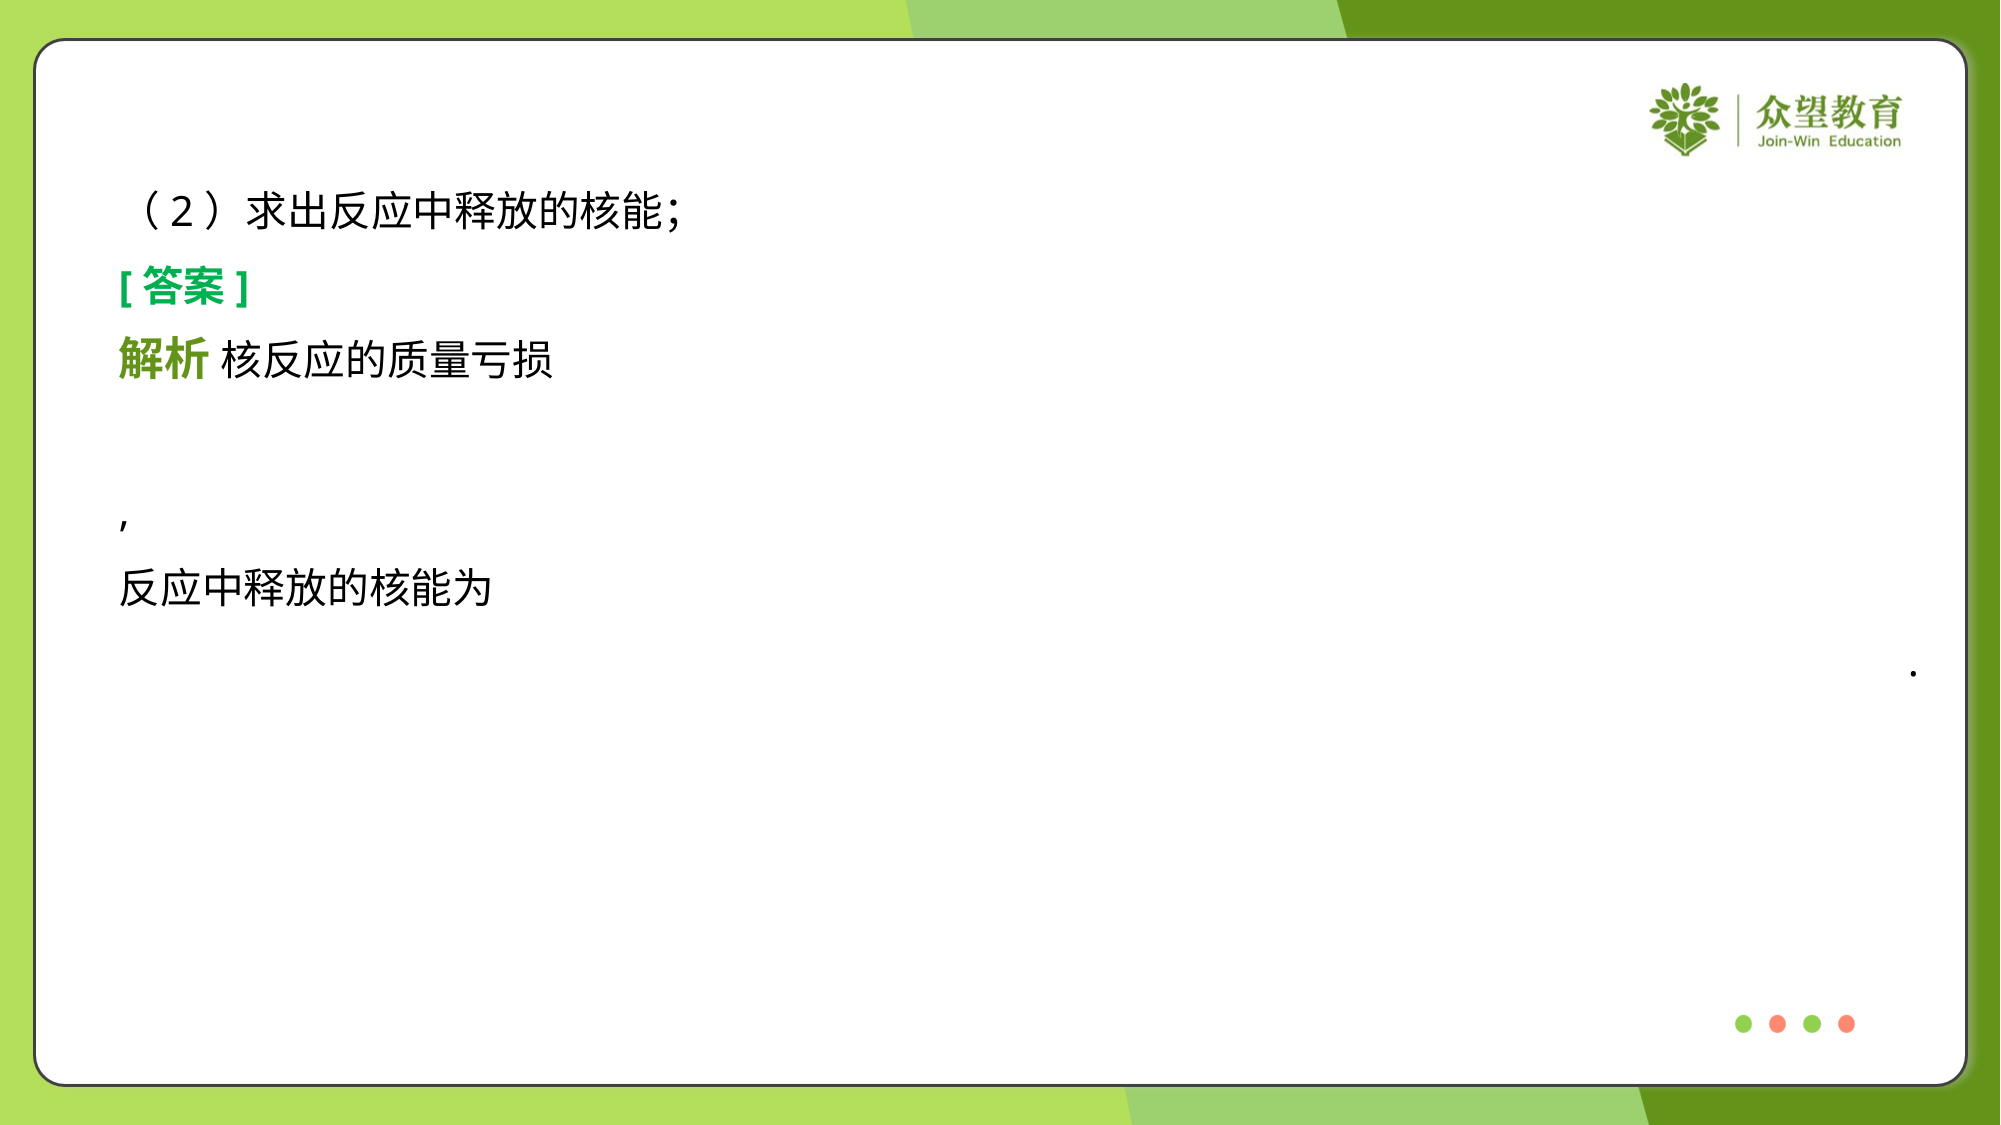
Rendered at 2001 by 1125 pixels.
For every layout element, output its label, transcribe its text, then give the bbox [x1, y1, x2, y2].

text_box 解析 核反应的质量亏损 [118, 301, 1883, 385]
picture [0, 0, 2000, 1125]
text_box （2）求出反应中释放的核能； [118, 159, 1883, 227]
